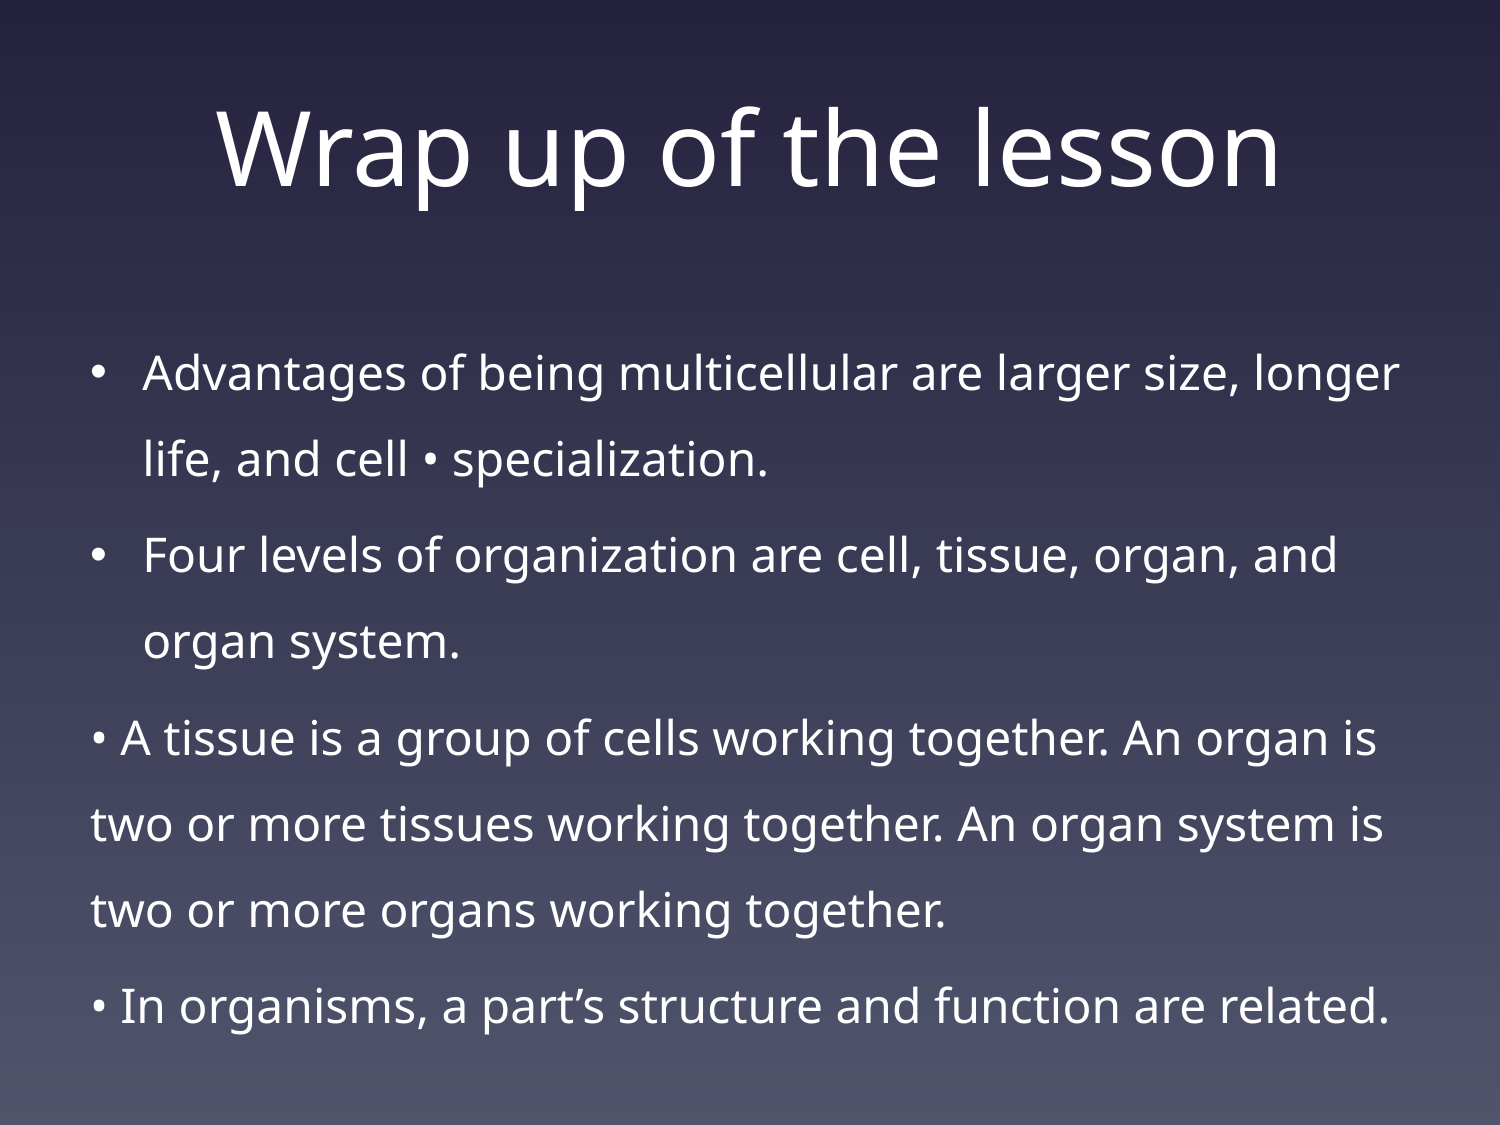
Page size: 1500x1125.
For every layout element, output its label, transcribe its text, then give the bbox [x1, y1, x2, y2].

title Wrap up of the lesson [75, 75, 1425, 262]
list Advantages of being multicellular are larger size, longer life, and cell • specialization. Four levels of organization are cell, tissue, organ, and organ system. • A tissue is a group of cells working together. An organ is two or more tissues working together. An organ system is two or more organs working together. • In organisms, a part’s structure and function are related. [75, 262, 1425, 1085]
